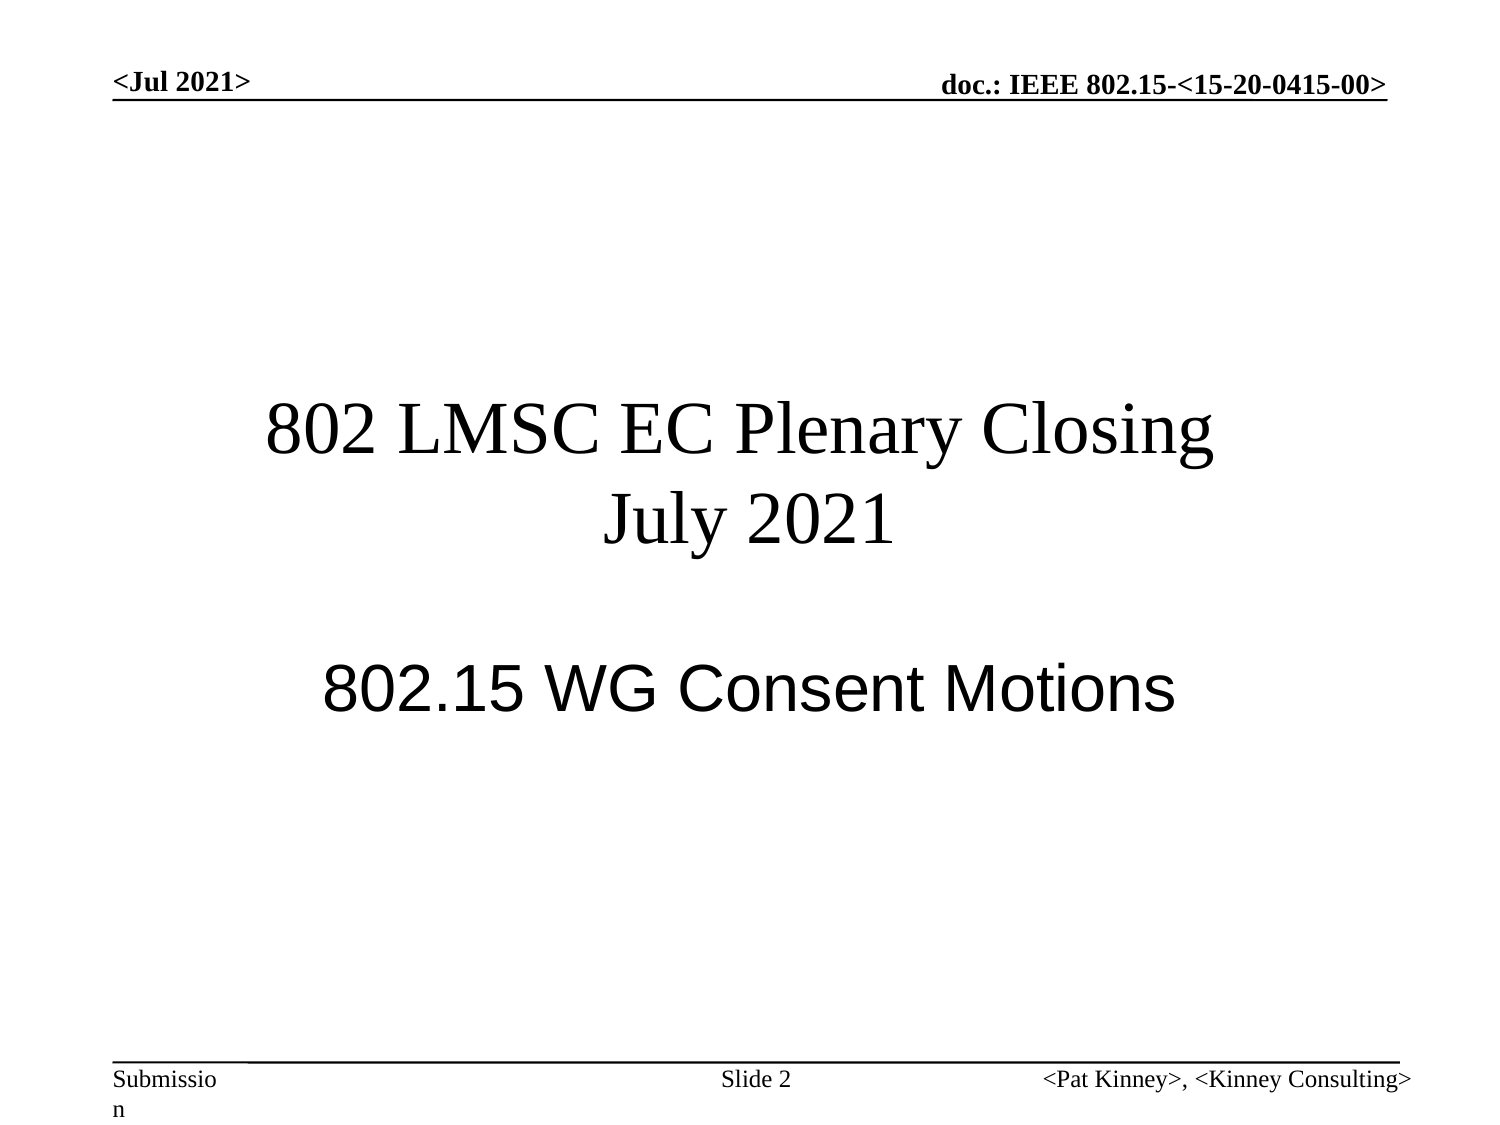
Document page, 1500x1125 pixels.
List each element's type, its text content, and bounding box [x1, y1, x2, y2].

footer <Pat Kinney>, <Kinney Consulting> [900, 1062, 1413, 1093]
slide_number Slide 2 [712, 1062, 800, 1093]
subtitle 802.15 WG Consent Motions [225, 637, 1275, 925]
title 802 LMSC EC Plenary Closing July 2021 [112, 375, 1388, 563]
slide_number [112, 62, 375, 98]
